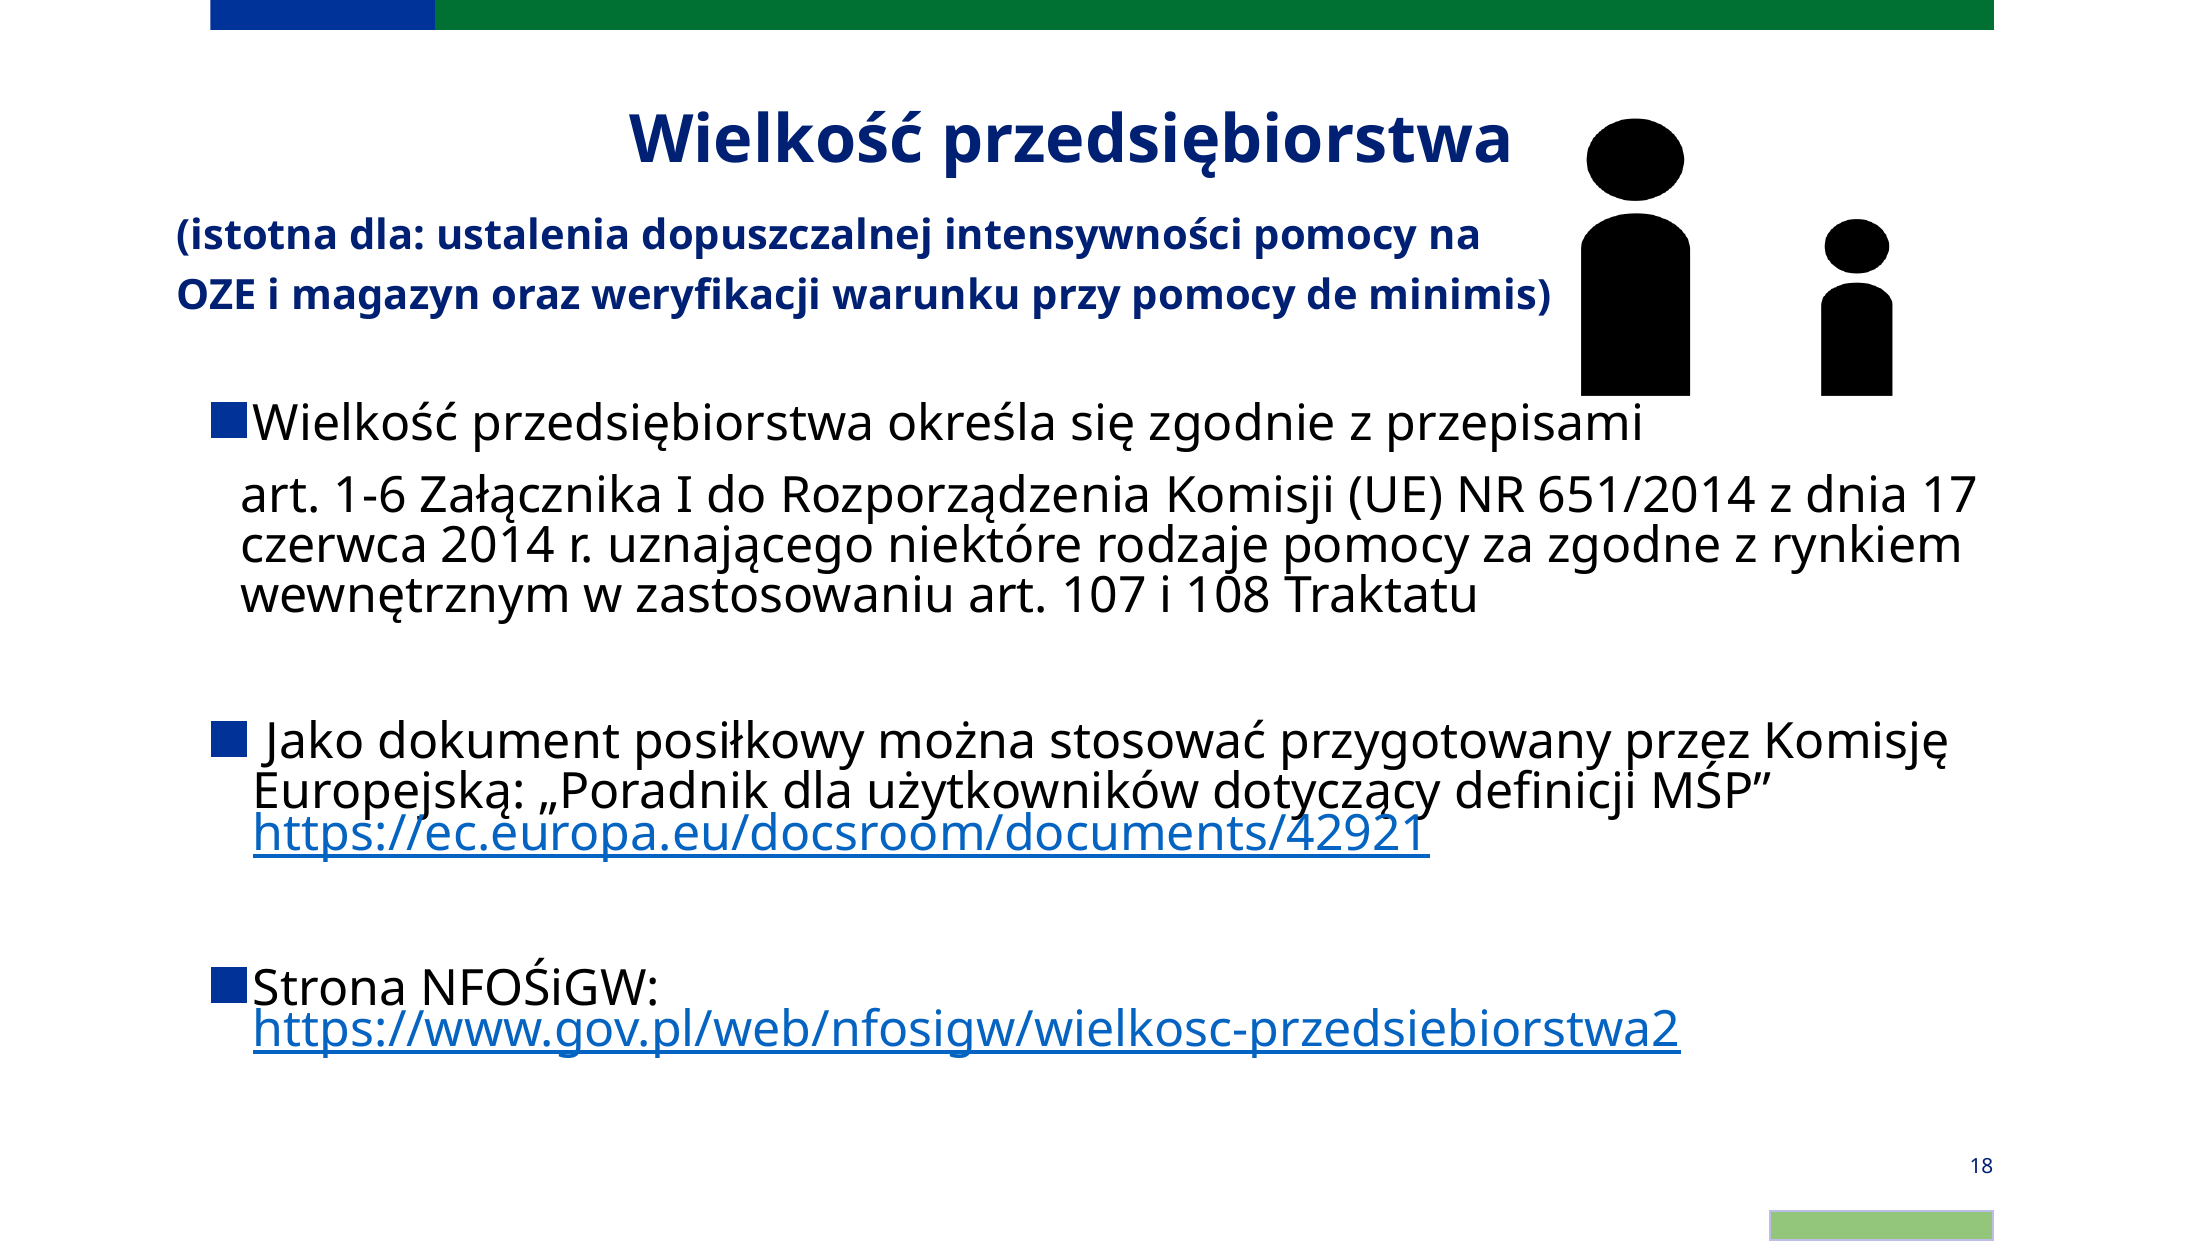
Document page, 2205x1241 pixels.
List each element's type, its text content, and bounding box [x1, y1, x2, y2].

title Wielkość przedsiębiorstwa [181, 100, 1467, 197]
picture [1467, 20, 2021, 488]
list Wielkość przedsiębiorstwa określa się zgodnie z przepisami art. 1-6 Załącznika I do Rozporządzenia Komisji (UE) NR 651/2014 z dnia 17 czerwca 2014 r. uznającego niektóre rodzaje pomocy za zgodne z rynkiem wewnętrznym w zastosowaniu art. 107 i 108 Traktatu Jako dokument posiłkowy można stosować przygotowany przez Komisję Europejską: „Poradnik dla użytkowników dotyczący definicji MŚP” https://ec.europa.eu/docsroom/documents/42921 Strona NFOŚiGW: https://www.gov.pl/web/nfosigw/wielkosc-przedsiebiorstwa2 [211, 253, 1994, 1093]
text_box (istotna dla: ustalenia dopuszczalnej intensywności pomocy na OZE i magazyn oraz weryfikacji warunku przy pomocy de minimis) [176, 197, 1467, 337]
picture [211, 402, 247, 438]
slide_number 18 [1770, 1151, 1993, 1182]
picture [211, 967, 247, 1003]
picture [211, 721, 247, 757]
